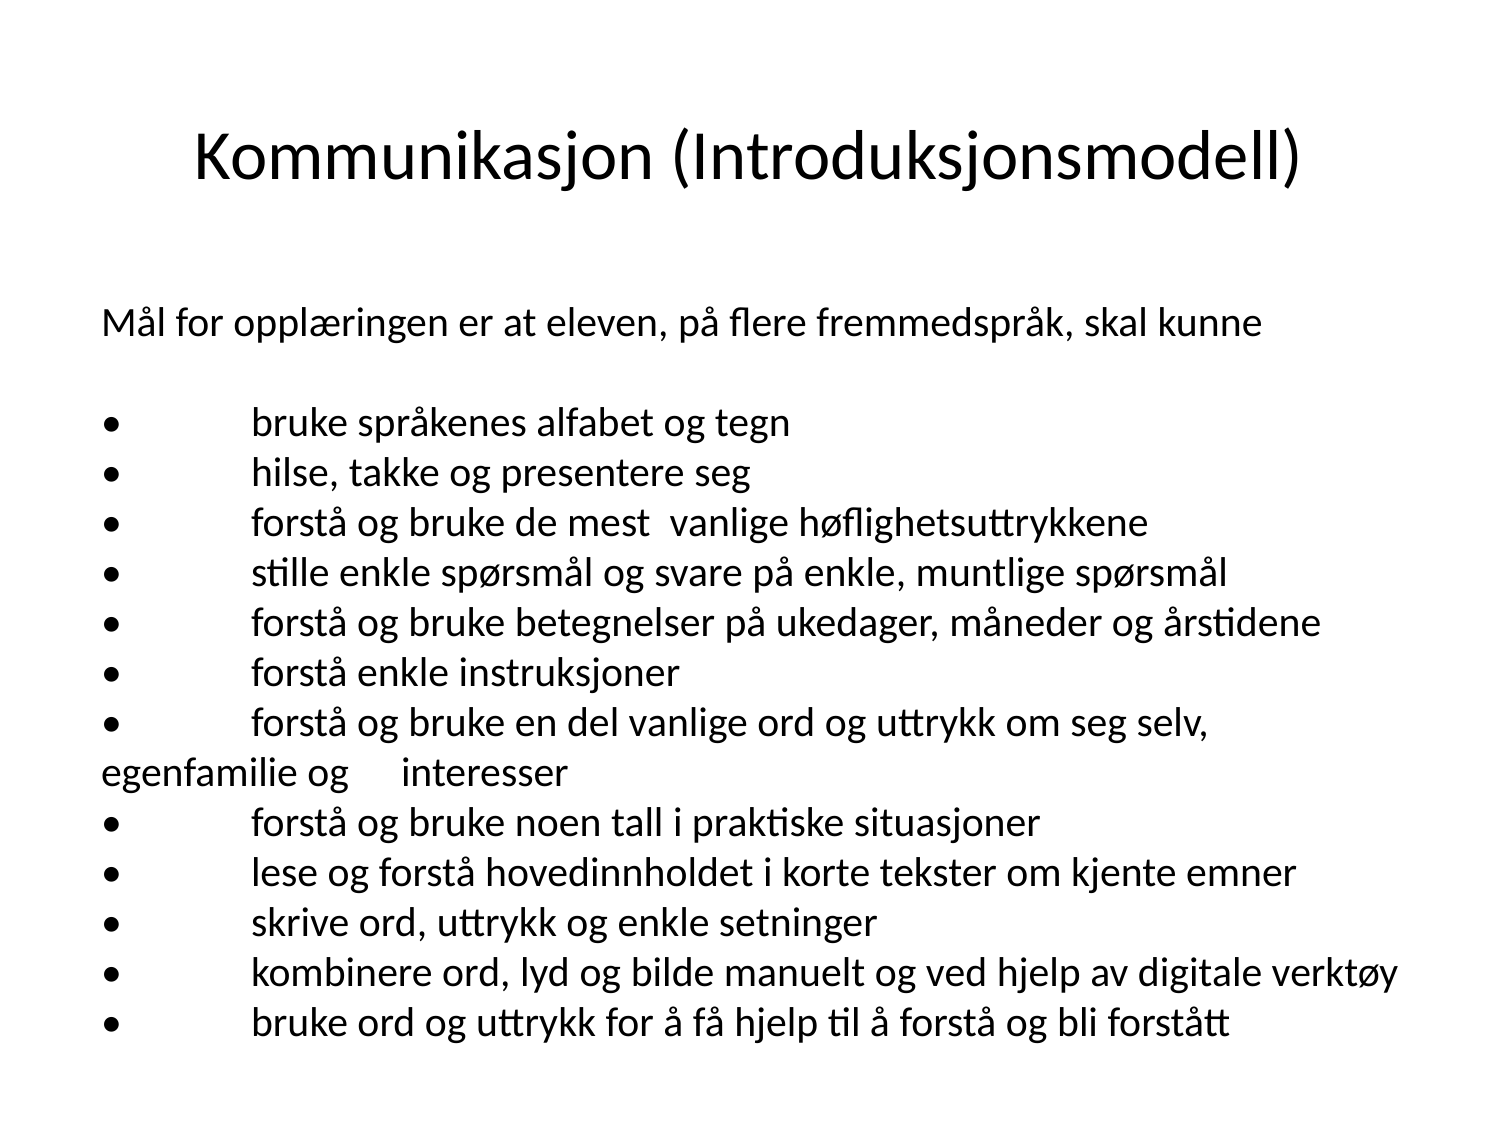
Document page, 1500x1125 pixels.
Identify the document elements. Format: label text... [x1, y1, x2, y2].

title Kommunikasjon (Introduksjonsmodell) [112, 99, 1388, 287]
text_box Mål for opplæringen er at eleven, på flere fremmedspråk, skal kunne • bruke språkenes alfabet og tegn • hilse, takke og presentere seg • forstå og bruke de mest vanlige høflighetsuttrykkene • stille enkle spørsmål og svare på enkle, muntlige spørsmål • forstå og bruke betegnelser på ukedager, måneder og årstidene • forstå enkle instruksjoner • forstå og bruke en del vanlige ord og uttrykk om seg selv, egenfamilie og interesser • forstå og bruke noen tall i praktiske situasjoner • lese og forstå hovedinnholdet i korte tekster om kjente emner • skrive ord, uttrykk og enkle setninger • kombinere ord, lyd og bilde manuelt og ved hjelp av digitale verktøy • bruke ord og uttrykk for å få hjelp til å forstå og bli forstått [86, 287, 1415, 1053]
